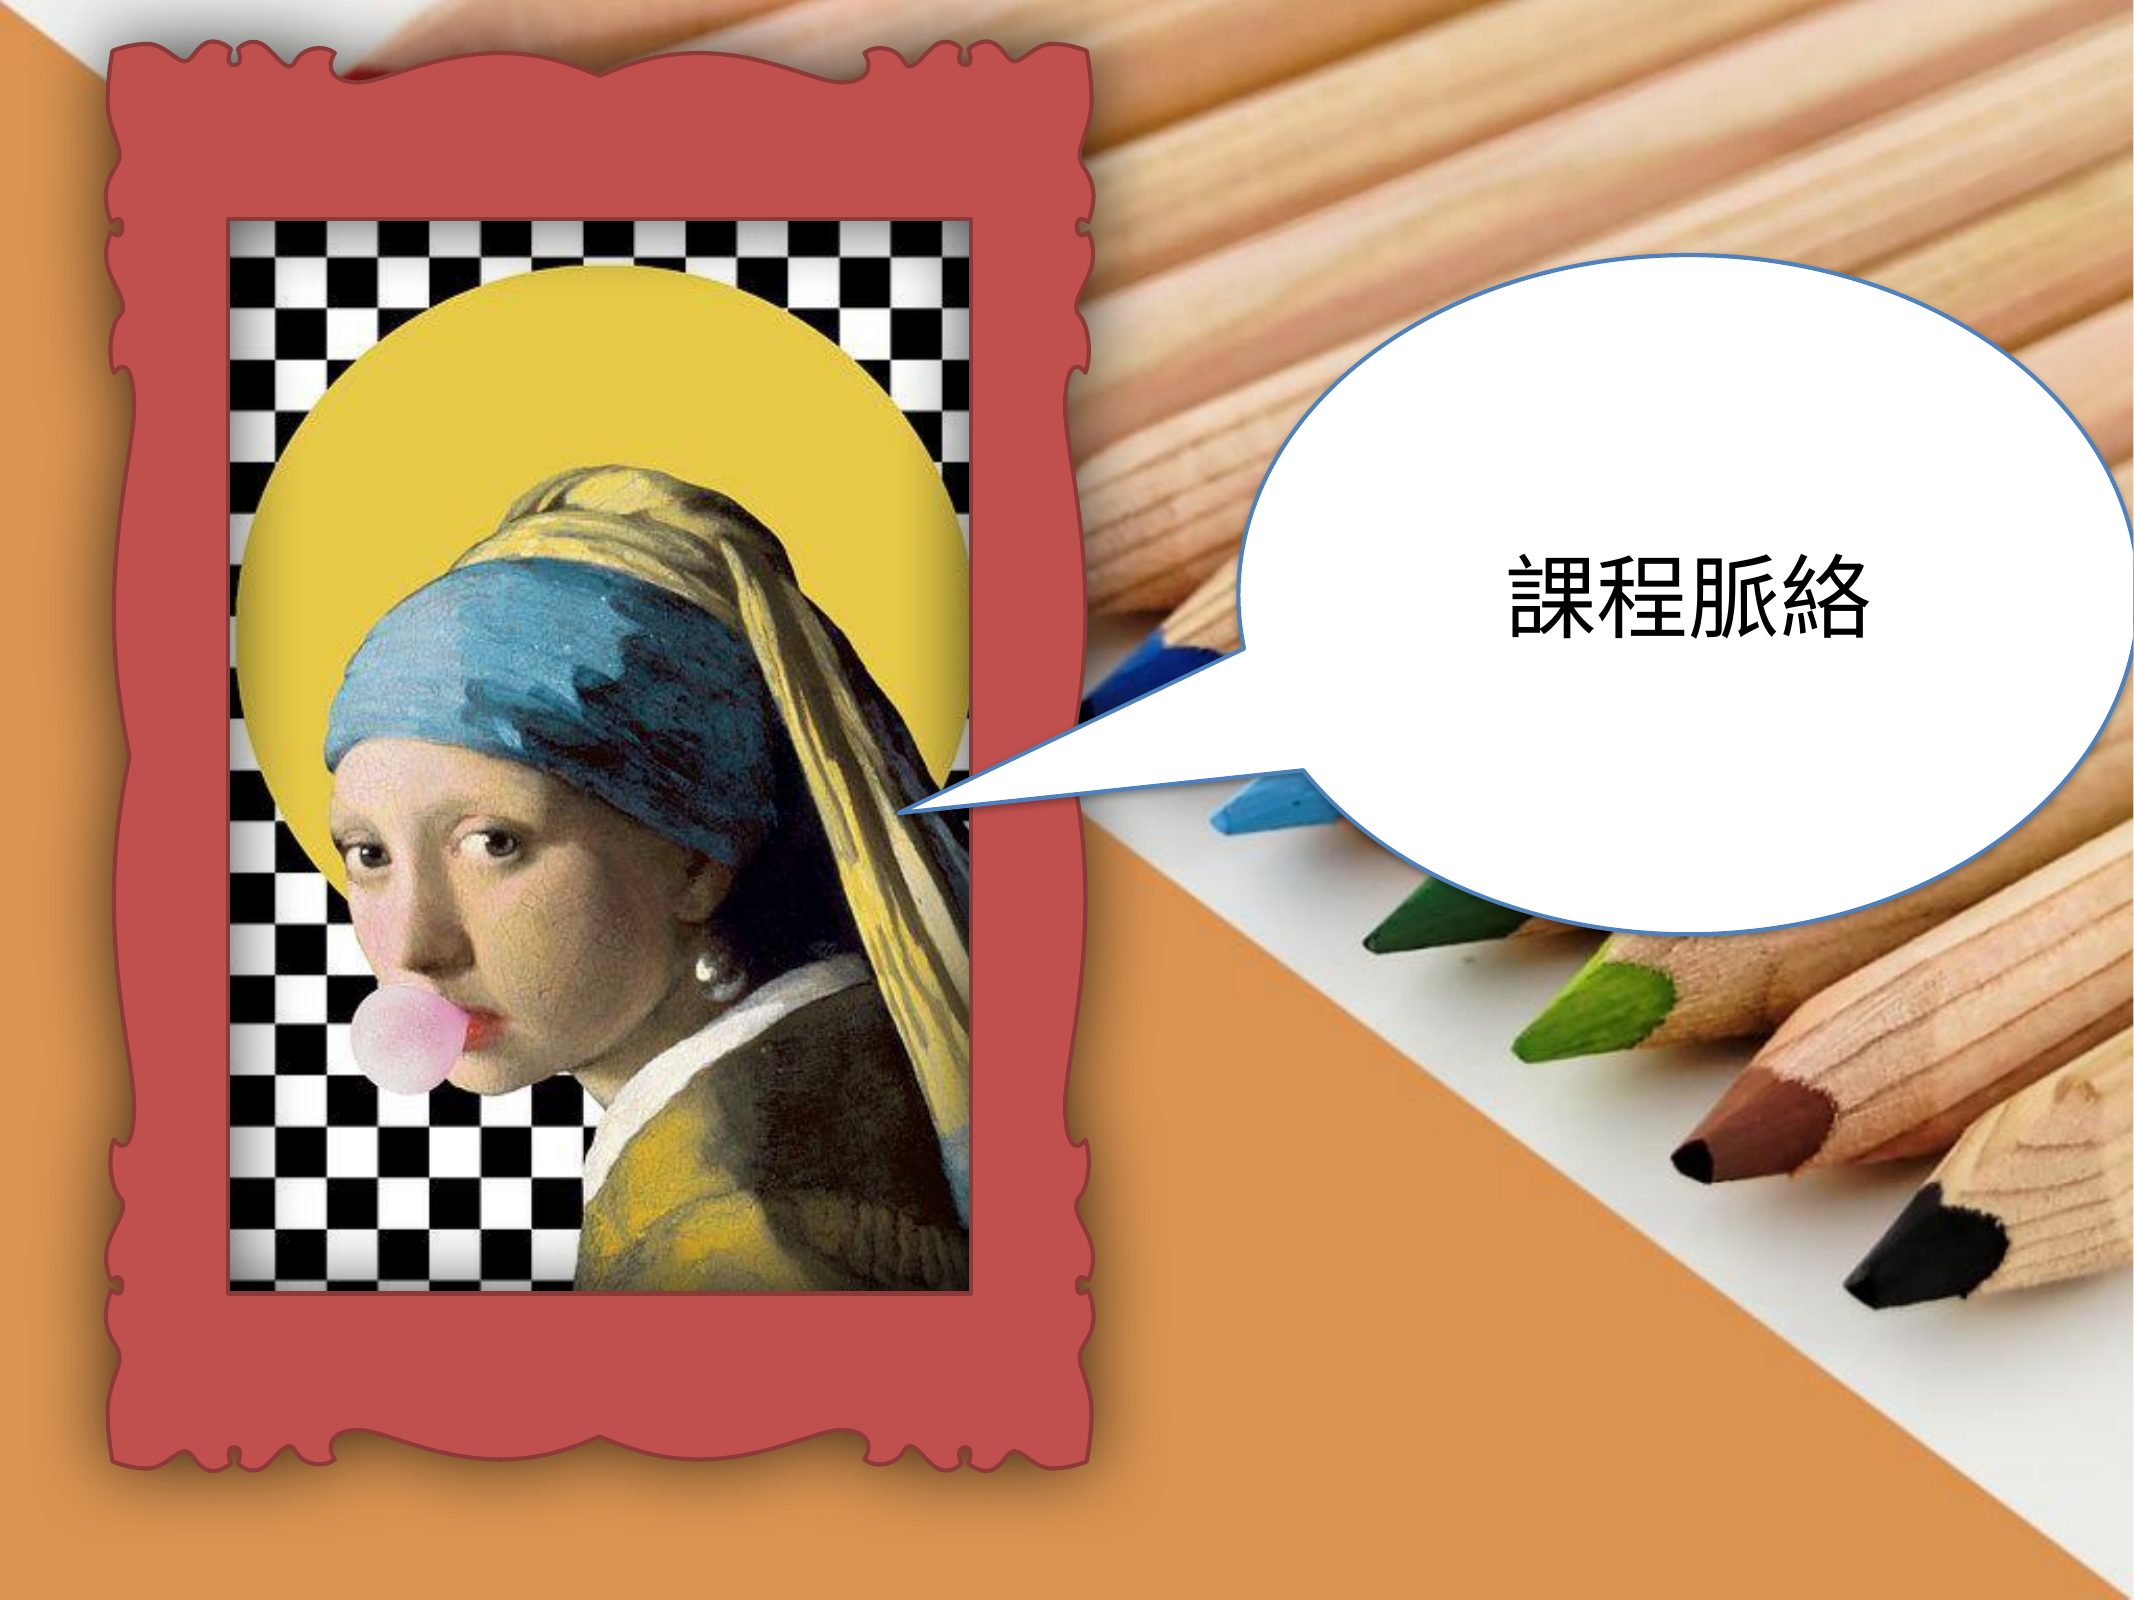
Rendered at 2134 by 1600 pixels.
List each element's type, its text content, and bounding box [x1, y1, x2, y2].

picture [190, 177, 1025, 1428]
text_box [105, 41, 1094, 1471]
picture [0, 0, 2134, 1600]
text_box 課程脈絡 [1025, 255, 2134, 935]
